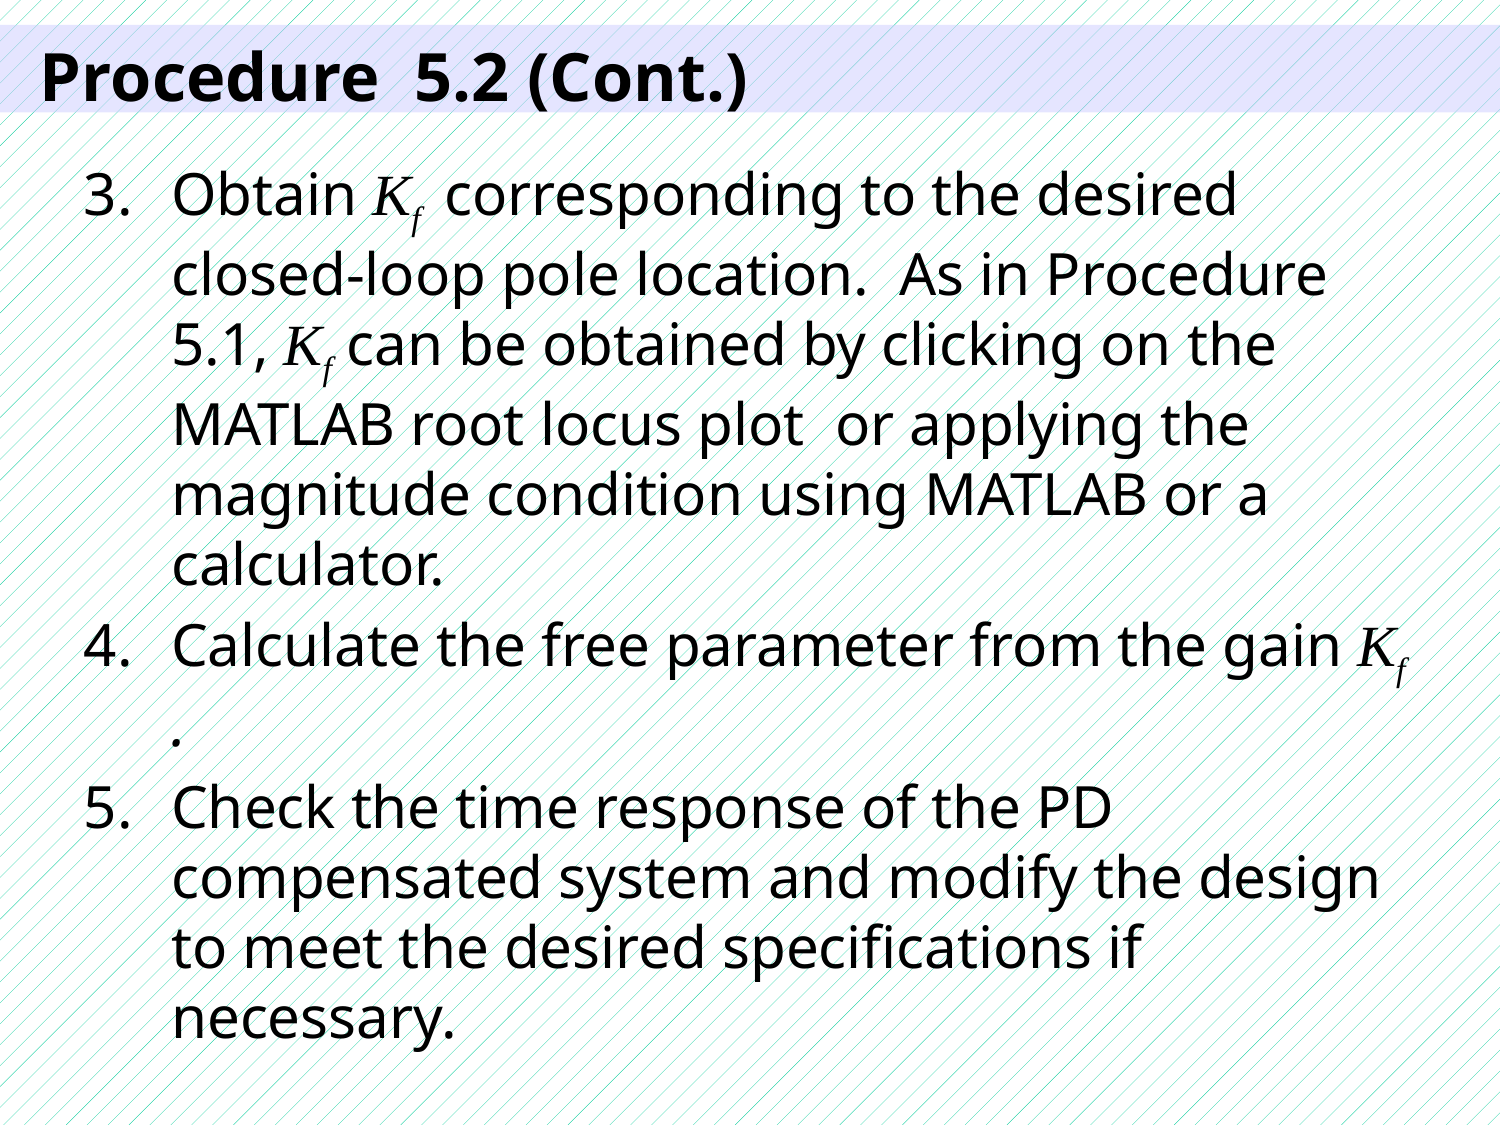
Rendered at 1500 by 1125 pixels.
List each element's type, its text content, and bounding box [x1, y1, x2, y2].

title Procedure 5.2 (Cont.) [24, 24, 1476, 126]
list Obtain Kf corresponding to the desired closed-loop pole location. As in Procedure 5.1, Kf can be obtained by clicking on the MATLAB root locus plot or applying the magnitude condition using MATLAB or a calculator. Calculate the free parameter from the gain Kf . Check the time response of the PD compensated system and modify the design to meet the desired specifications if necessary. [68, 149, 1432, 1101]
